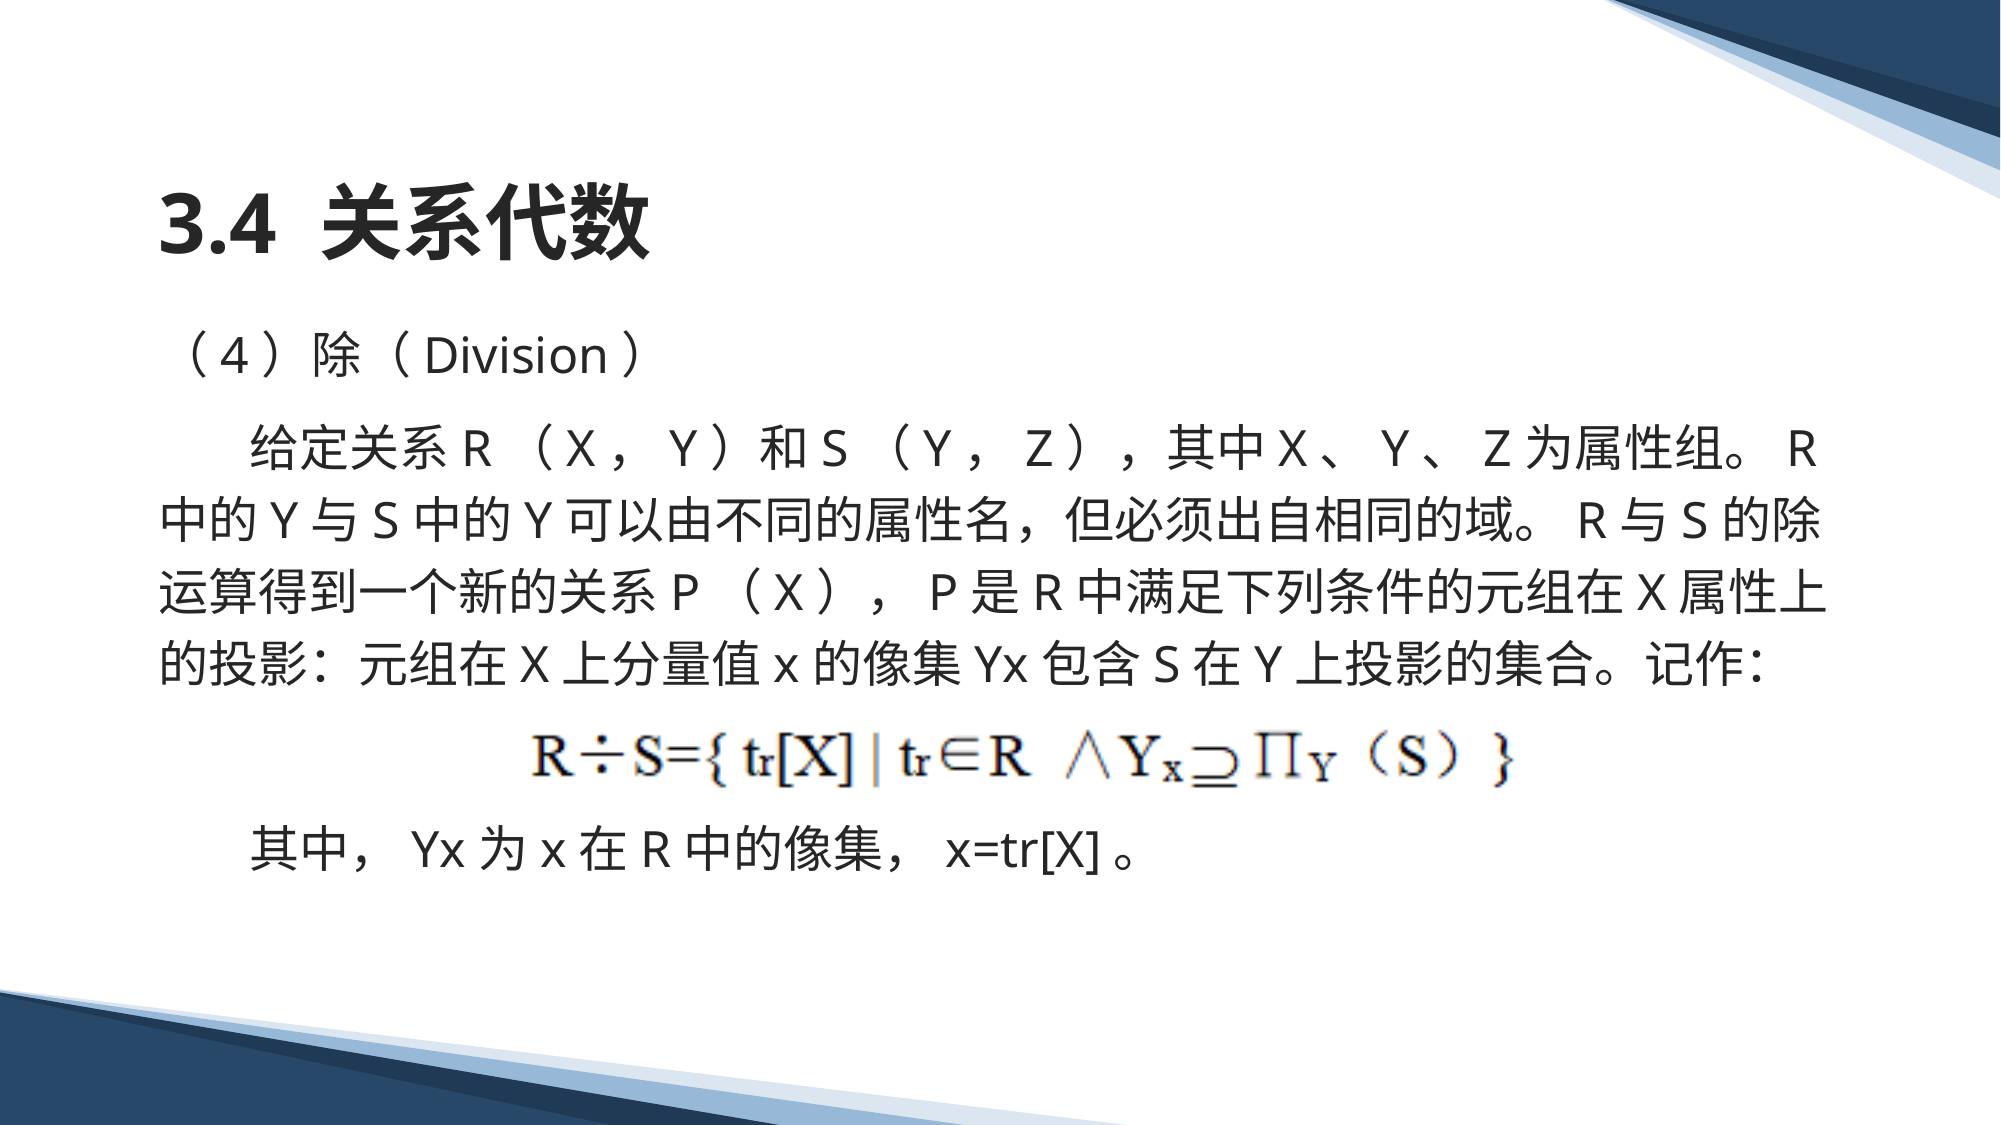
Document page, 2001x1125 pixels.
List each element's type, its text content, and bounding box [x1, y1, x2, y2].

picture [508, 708, 1536, 811]
list （4）除（Division） 给定关系R（X，Y）和S（Y，Z），其中X、Y、Z为属性组。R中的Y与S中的Y可以由不同的属性名，但必须出自相同的域。R与S的除运算得到一个新的关系P（X），P是R中满足下列条件的元组在X属性上的投影：元组在X上分量值x的像集Yx包含S在Y上投影的集合。记作： 其中，Yx为x在R中的像集，x=tr[X]。 [143, 303, 1857, 1013]
title 3.4 关系代数 [143, 54, 1857, 280]
